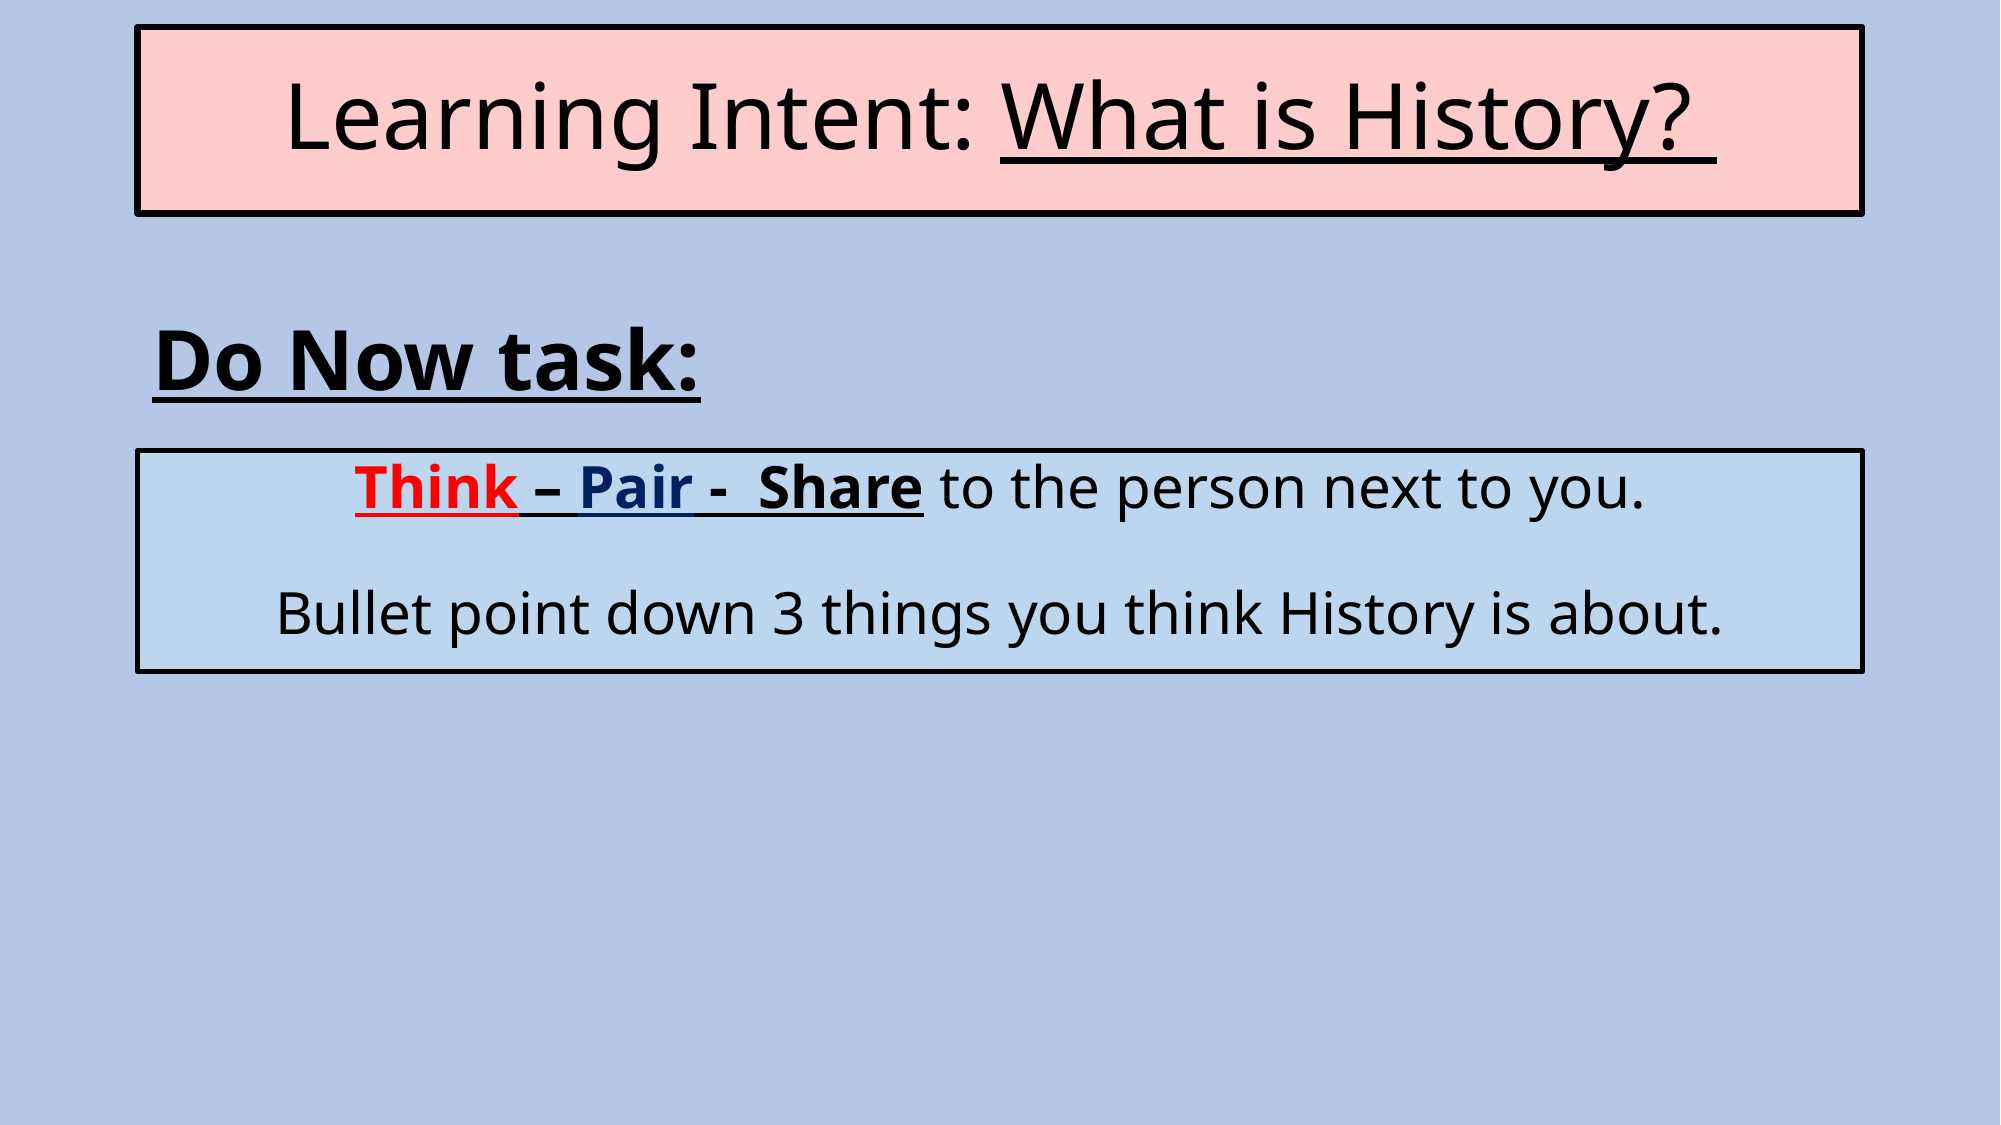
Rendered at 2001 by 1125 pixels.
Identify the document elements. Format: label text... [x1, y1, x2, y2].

text_box Do Now task: [137, 299, 1042, 450]
text_box Think – Pair - Share to the person next to you. Bullet point down 3 things you think History is about. [137, 450, 1863, 672]
text_box Learning Intent: What is History? [137, 27, 1863, 214]
